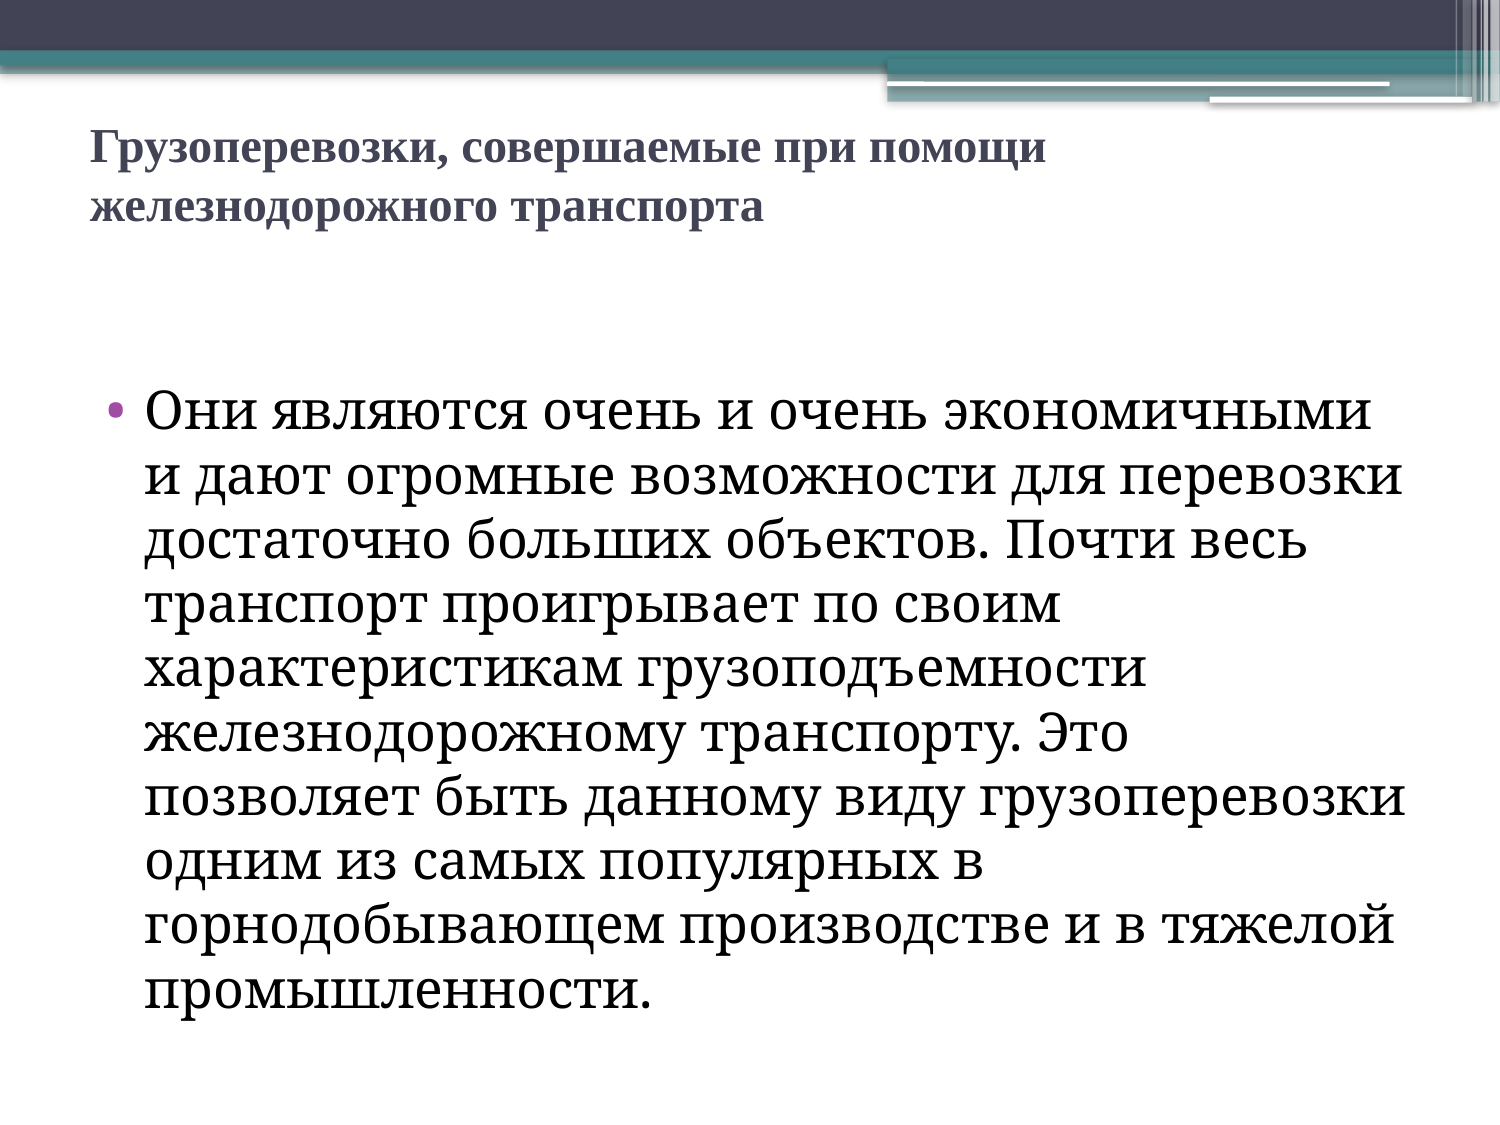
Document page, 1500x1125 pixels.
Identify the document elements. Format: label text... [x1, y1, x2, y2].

list Они являются очень и очень экономичными и дают огромные возможности для перевозки достаточно больших объектов. Почти весь транспорт проигрывает по своим характеристикам грузоподъемности железнодорожному транспорту. Это позволяет быть данному виду грузоперевозки одним из самых популярных в горнодобывающем производстве и в тяжелой промышленности. [75, 368, 1425, 1079]
title Грузоперевозки, совершаемые при помощи железнодорожного транспорта [75, 105, 1425, 305]
